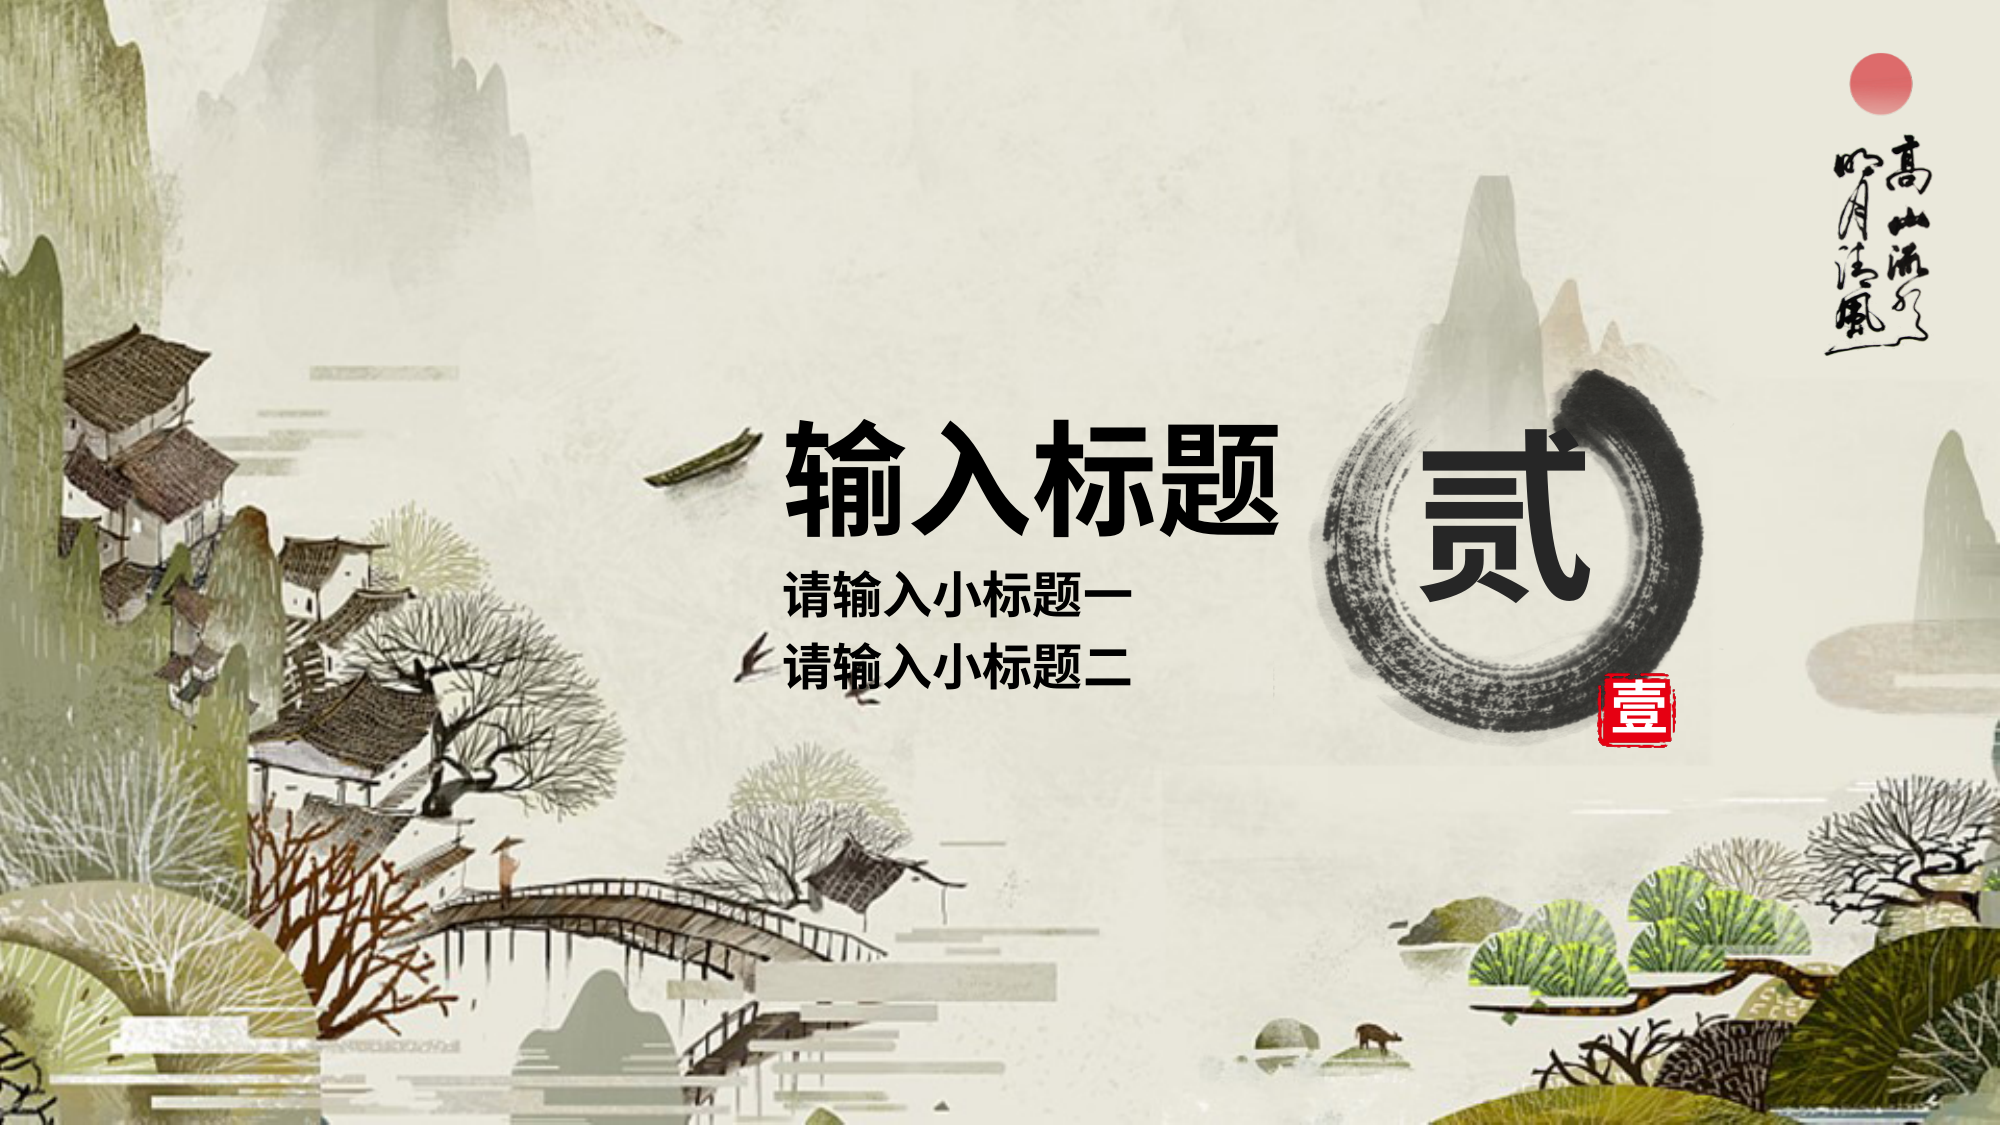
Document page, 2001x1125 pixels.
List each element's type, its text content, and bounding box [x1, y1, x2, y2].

picture [0, 0, 2000, 1125]
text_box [1583, 657, 1737, 760]
text_box 输入标题 请输入小标题一 请输入小标题二 [768, 394, 1273, 704]
